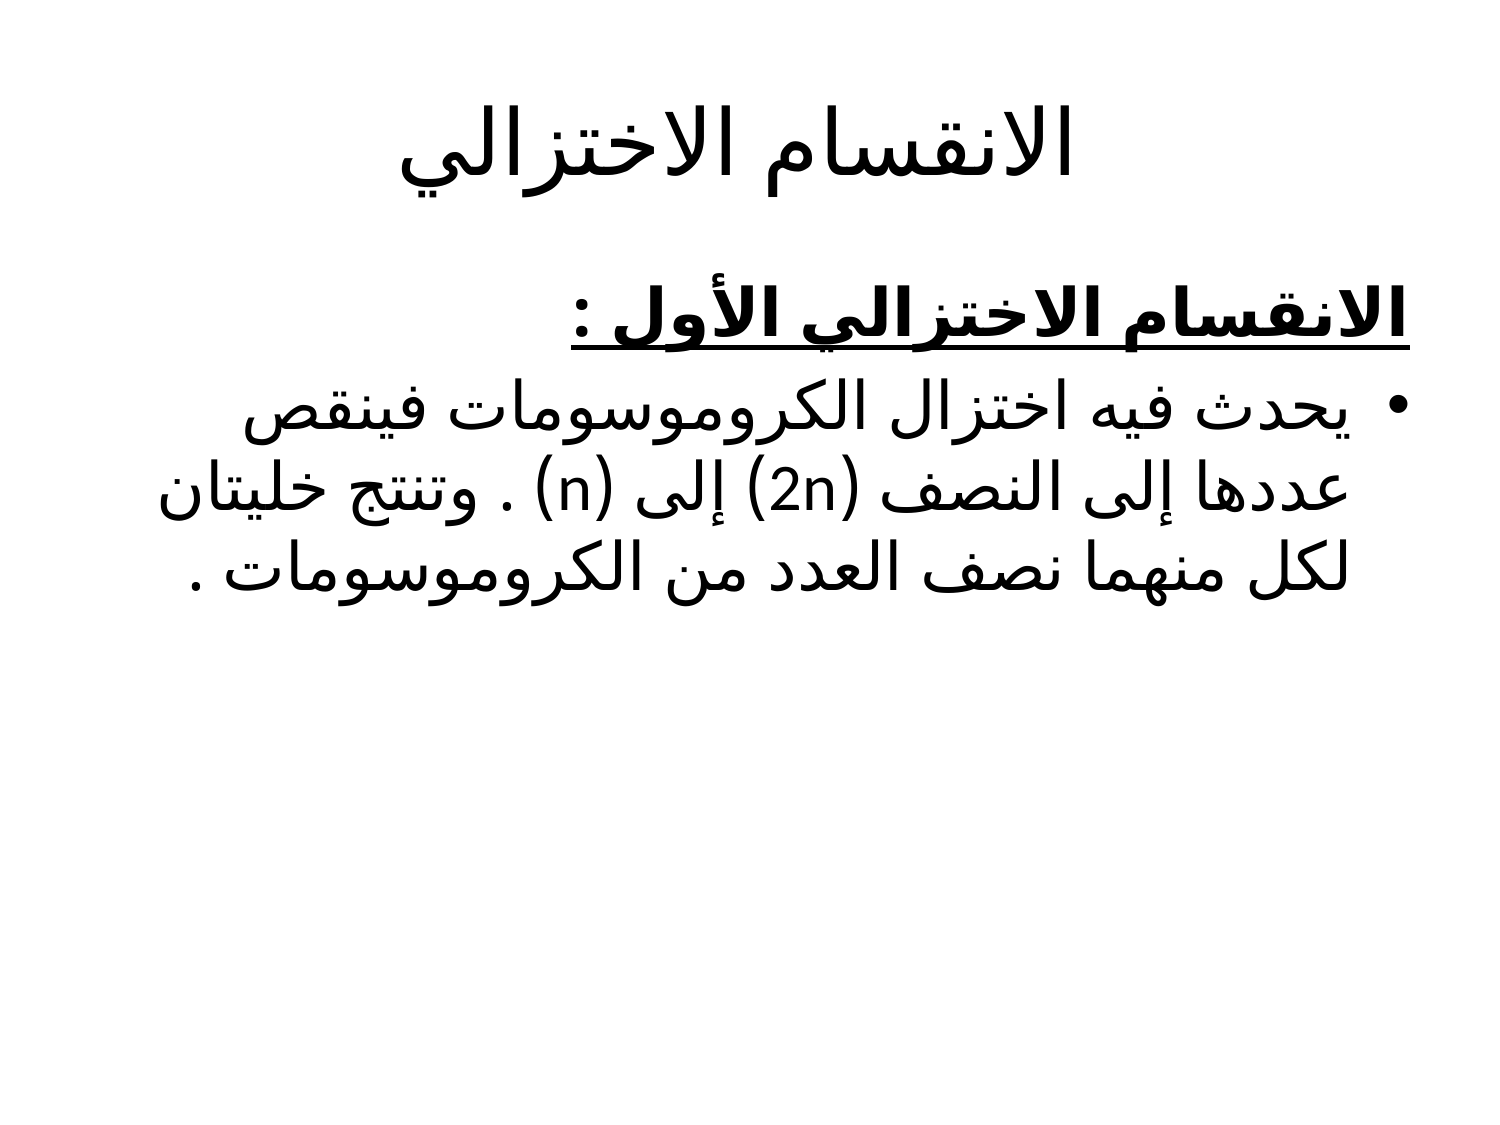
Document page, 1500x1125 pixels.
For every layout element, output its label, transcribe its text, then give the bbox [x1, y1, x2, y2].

list الانقسام الاختزالي الأول : يحدث فيه اختزال الكروموسومات فينقص عددها إلى النصف (2n) إلى (n) . وتنتج خليتان لكل منهما نصف العدد من الكروموسومات . [75, 262, 1425, 1005]
title الانقسام الاختزالي [75, 45, 1425, 233]
